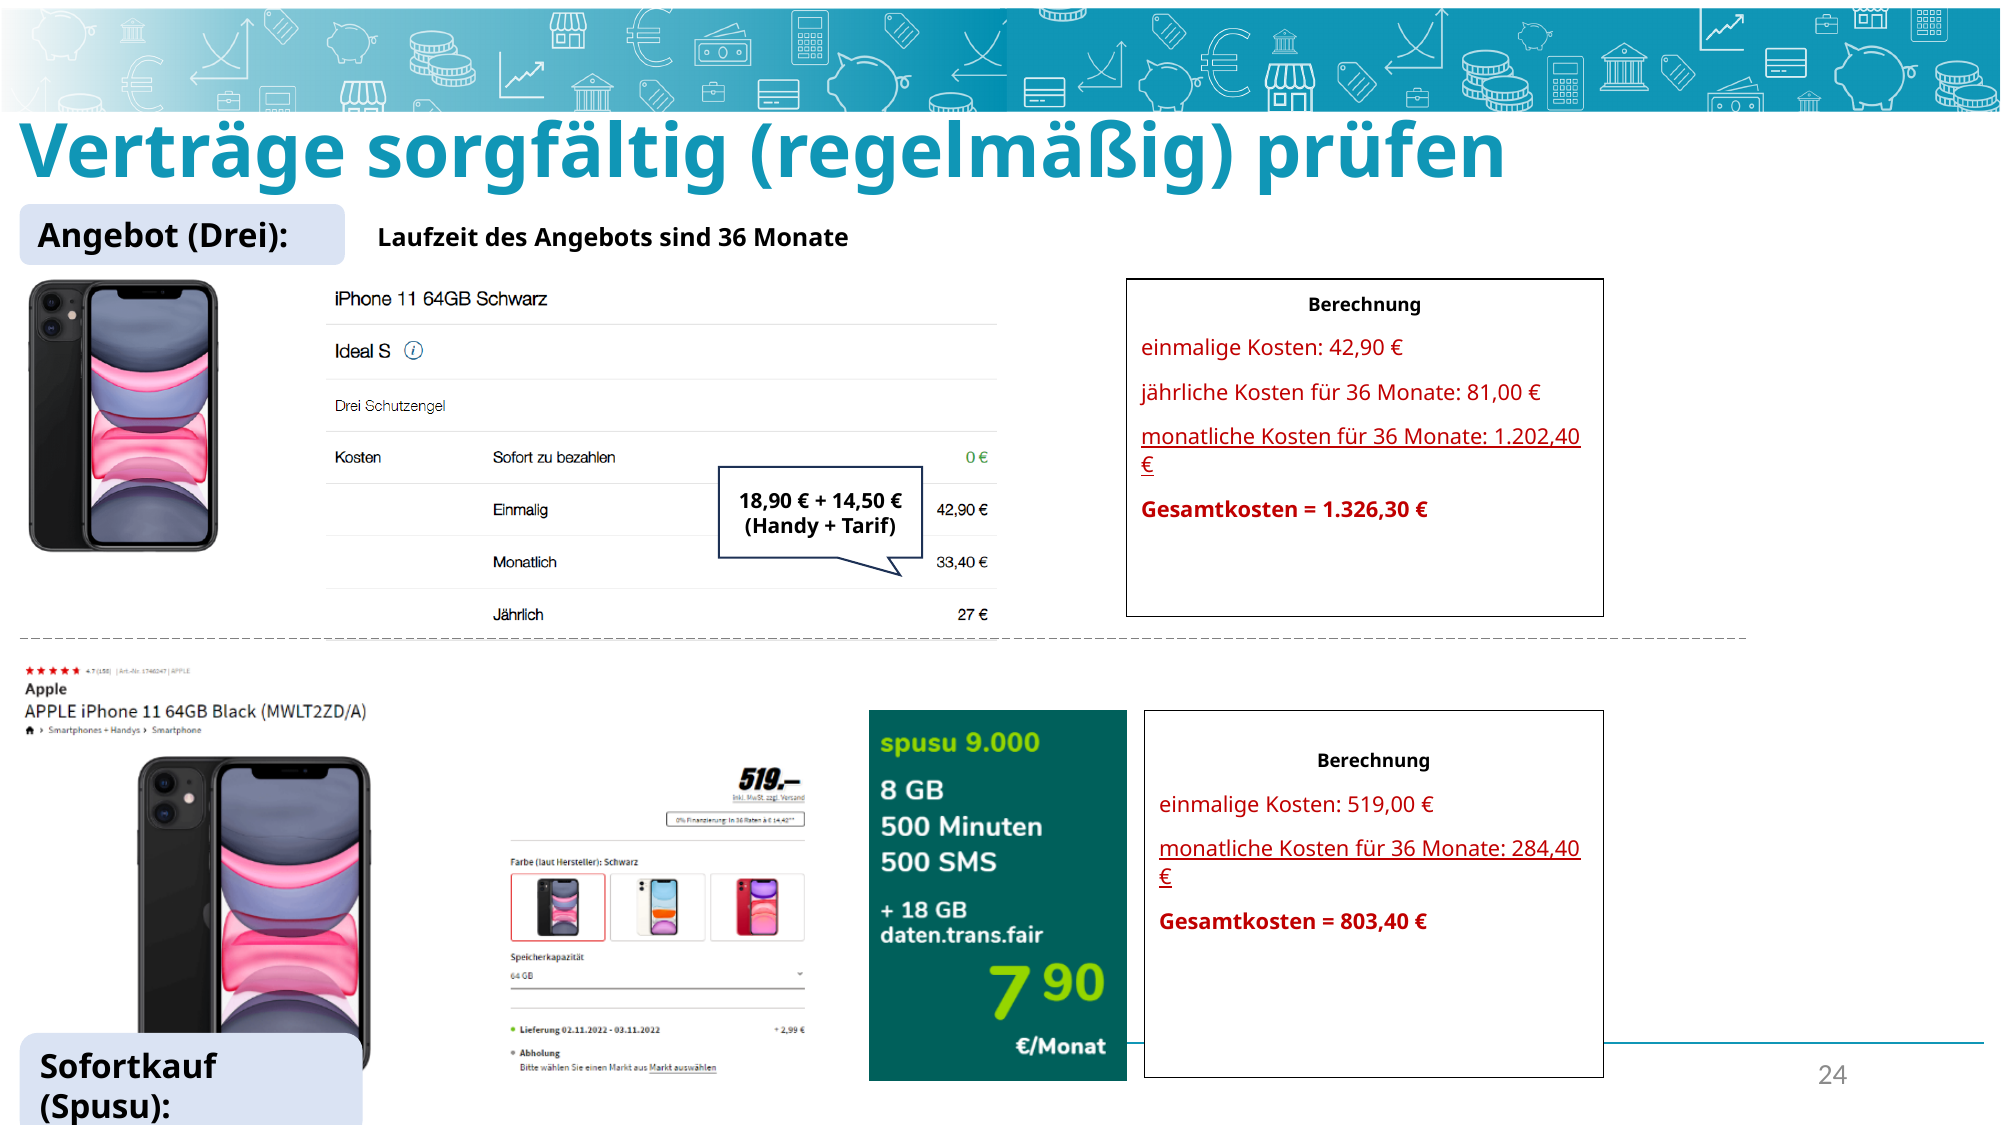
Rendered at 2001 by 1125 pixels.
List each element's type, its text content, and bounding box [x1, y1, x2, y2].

text_box Angebot (Drei): [19, 204, 345, 265]
picture [1, 8, 943, 112]
text_box Sofortkauf (Spusu): [19, 1086, 363, 1125]
text_box Berechnung einmalige Kosten: 519,00 € monatliche Kosten für 36 Monate: 284,40 € Gesamtkosten = 803,40 € [1143, 710, 1604, 1079]
picture [4, 658, 1127, 1086]
title Verträge sorgfältig (regelmäßig) prüfen [4, 70, 1730, 237]
text_box Berechnung einmalige Kosten: 42,90 € jährliche Kosten für 36 Monate: 81,00 € monatliche Kosten für 36 Monate: 1.202,40 € Gesamtkosten = 1.326,30 € [1125, 278, 1604, 618]
slide_number 24 [1412, 1042, 1863, 1103]
text_box Laufzeit des Angebots sind 36 Monate [362, 213, 1404, 259]
picture [1006, 8, 2001, 112]
picture [0, 272, 1007, 646]
